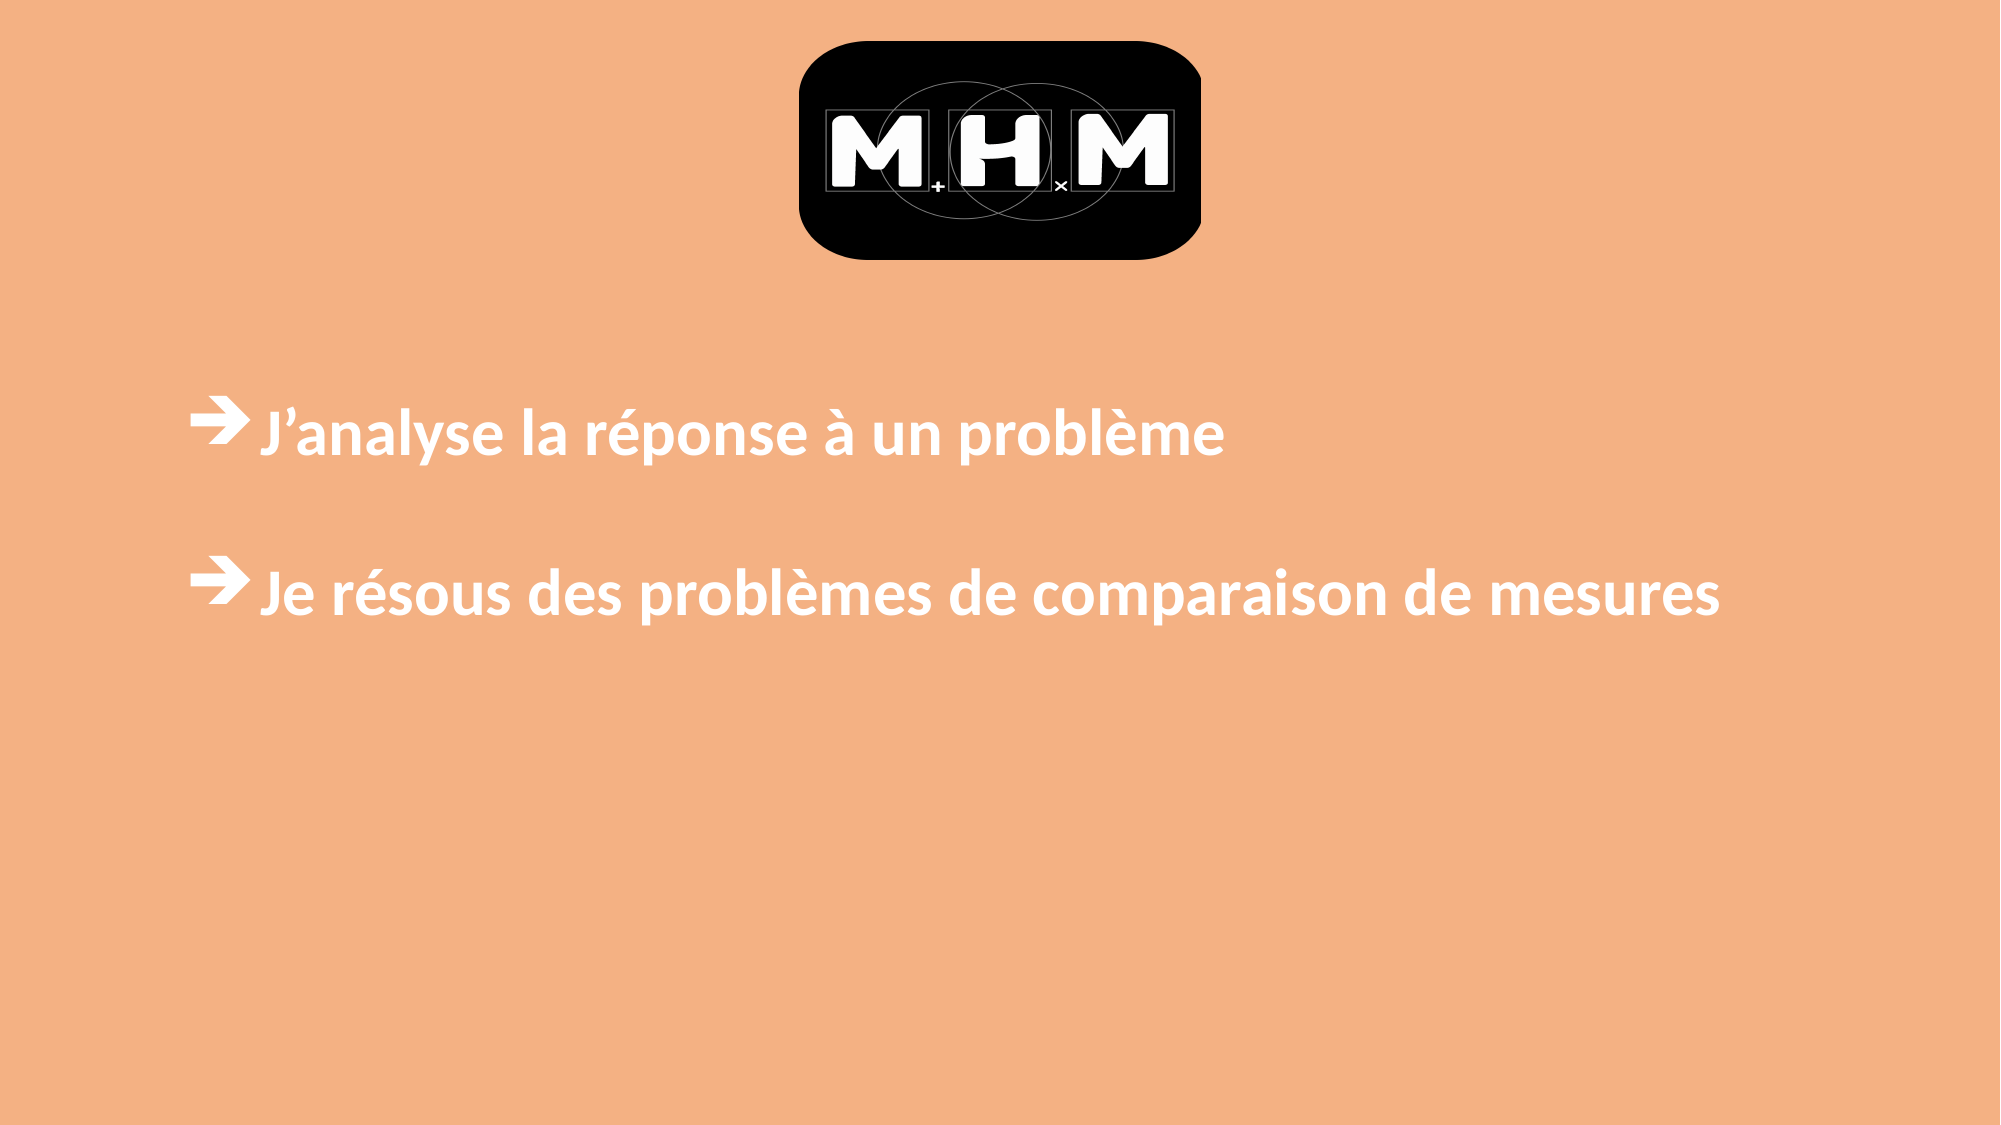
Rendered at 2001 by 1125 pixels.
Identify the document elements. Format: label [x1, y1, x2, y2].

text_box [0, 0, 2000, 1125]
